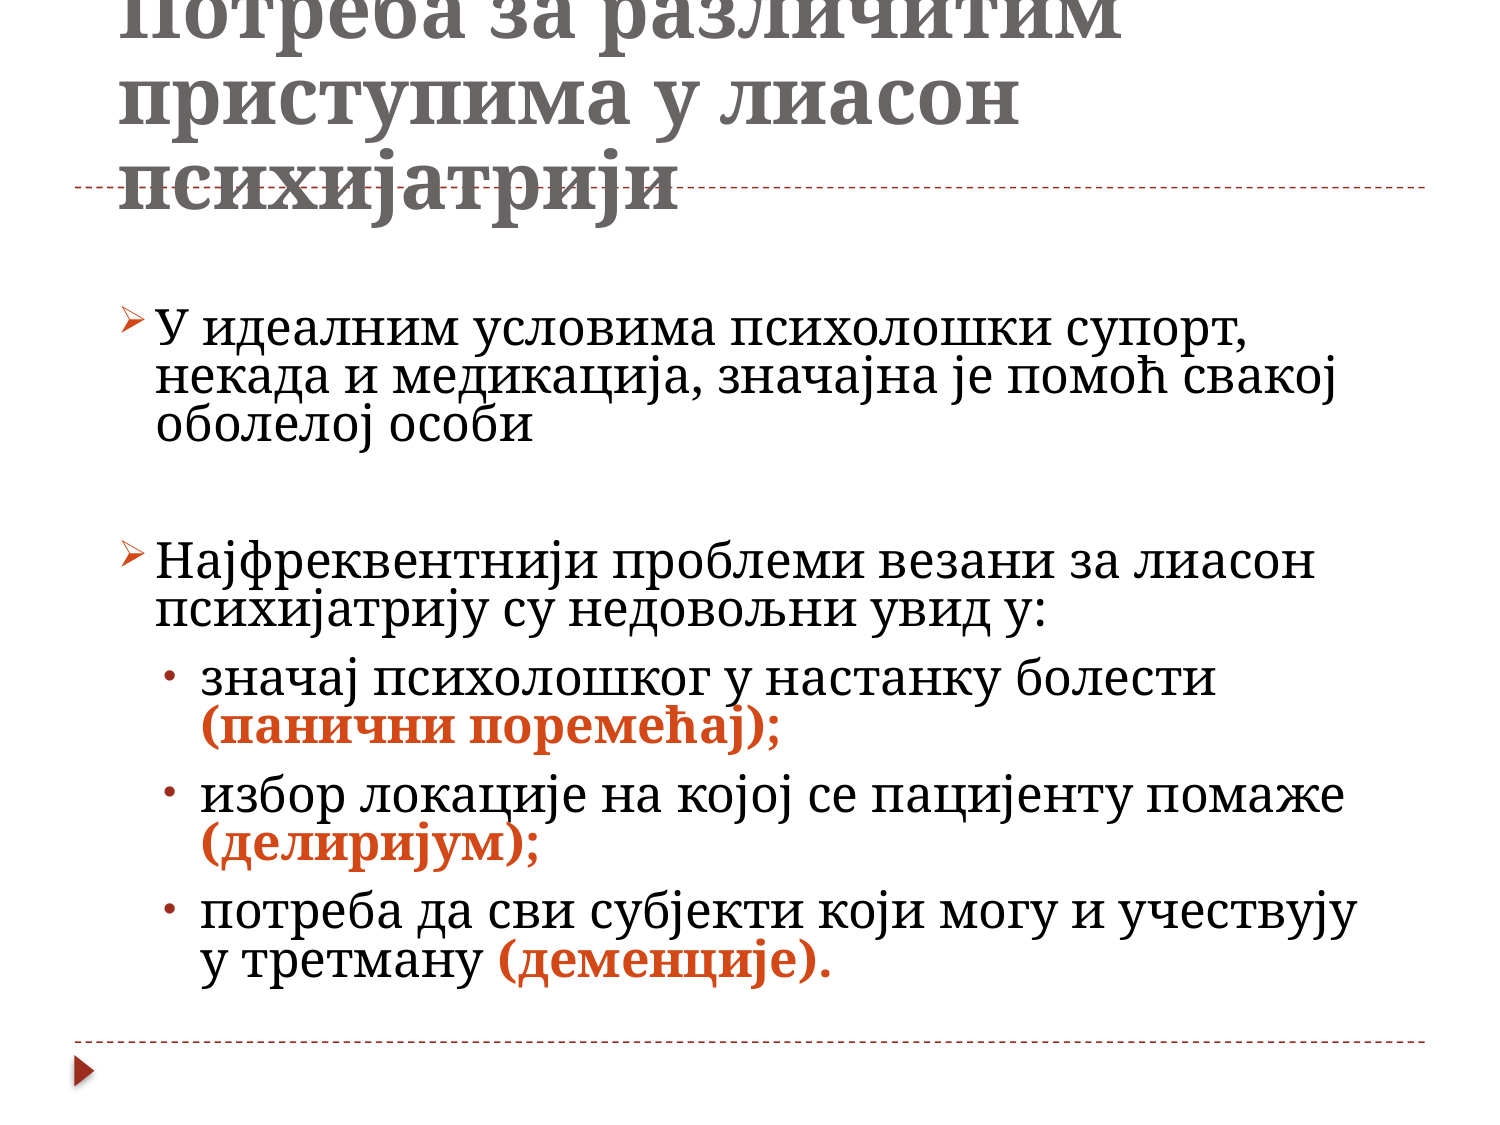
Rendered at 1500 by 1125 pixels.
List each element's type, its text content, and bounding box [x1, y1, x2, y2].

title Потреба за различитим приступима у лиасон психијатрији [102, 59, 1398, 138]
list У идеалним условима психолошки супорт, некада и медикација, значајна је помоћ свакој оболелој особи Најфреквентнији проблеми везани за лиасон психијатрију су недовољни увид у: значај психолошког у настанку болести (панични поремећај); избор локације на којој се пацијенту помаже (делиријум); потреба да сви субјекти који могу и учествују у третману (деменције). [102, 299, 1398, 1014]
